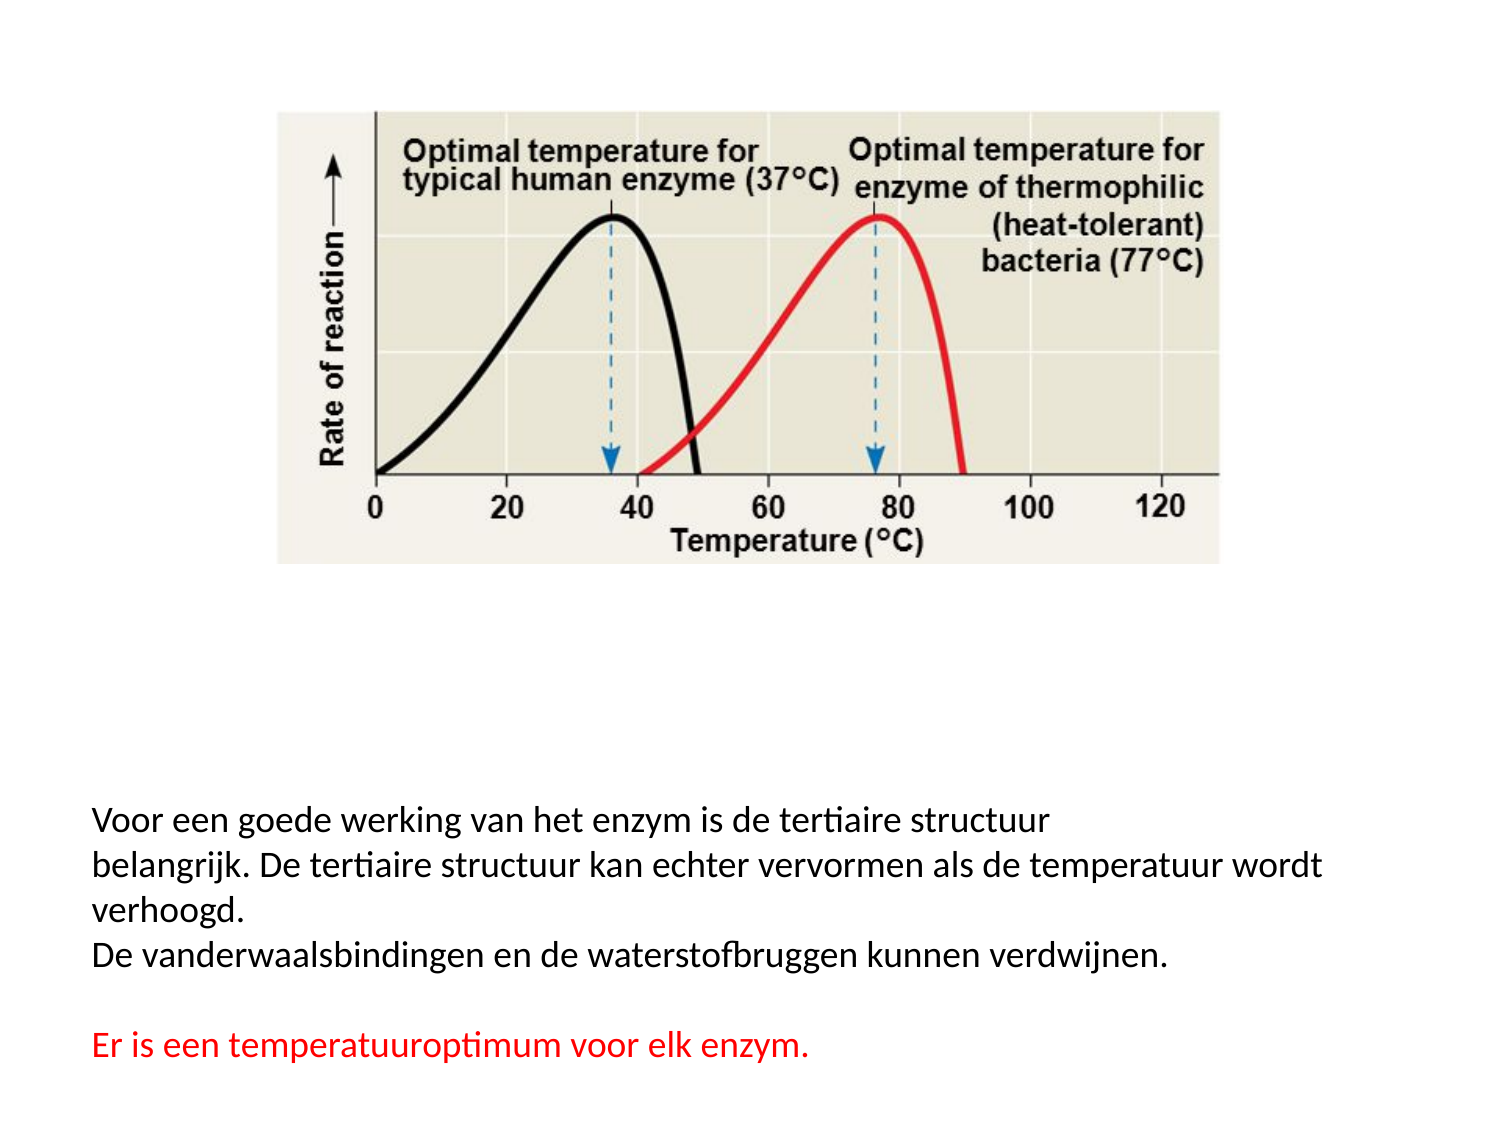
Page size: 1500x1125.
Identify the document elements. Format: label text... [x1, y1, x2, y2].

text_box Voor een goede werking van het enzym is de tertiaire structuur belangrijk. De tertiaire structuur kan echter vervormen als de temperatuur wordt verhoogd. De vanderwaalsbindingen en de waterstofbruggen kunnen verdwijnen. Er is een temperatuuroptimum voor elk enzym. [76, 787, 1348, 1073]
picture [276, 110, 1224, 564]
